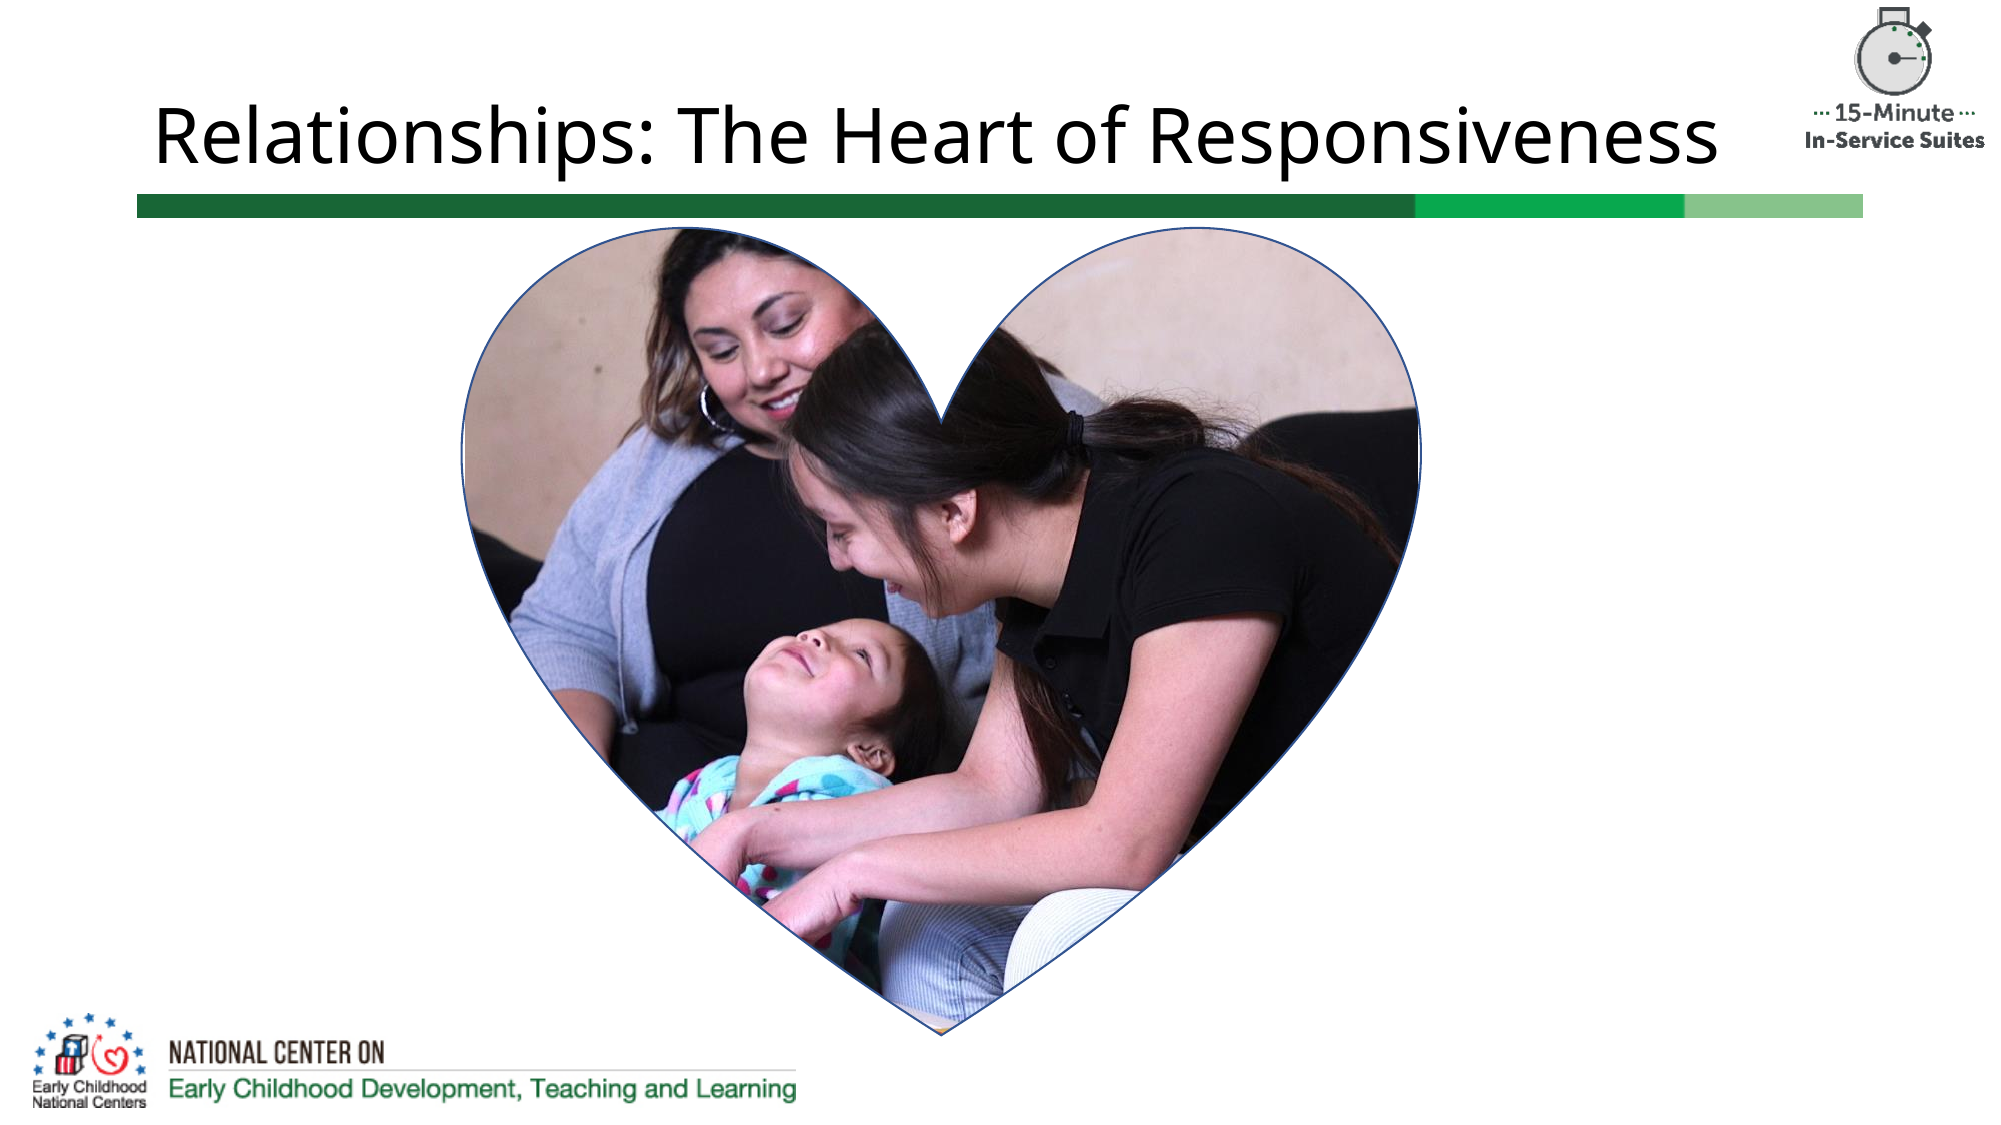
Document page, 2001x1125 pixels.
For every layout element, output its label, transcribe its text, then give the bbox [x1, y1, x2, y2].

text_box [460, 226, 1422, 1037]
picture [1790, 0, 1999, 161]
picture [33, 1013, 796, 1108]
title Relationships: The Heart of Responsiveness [137, 59, 1863, 218]
